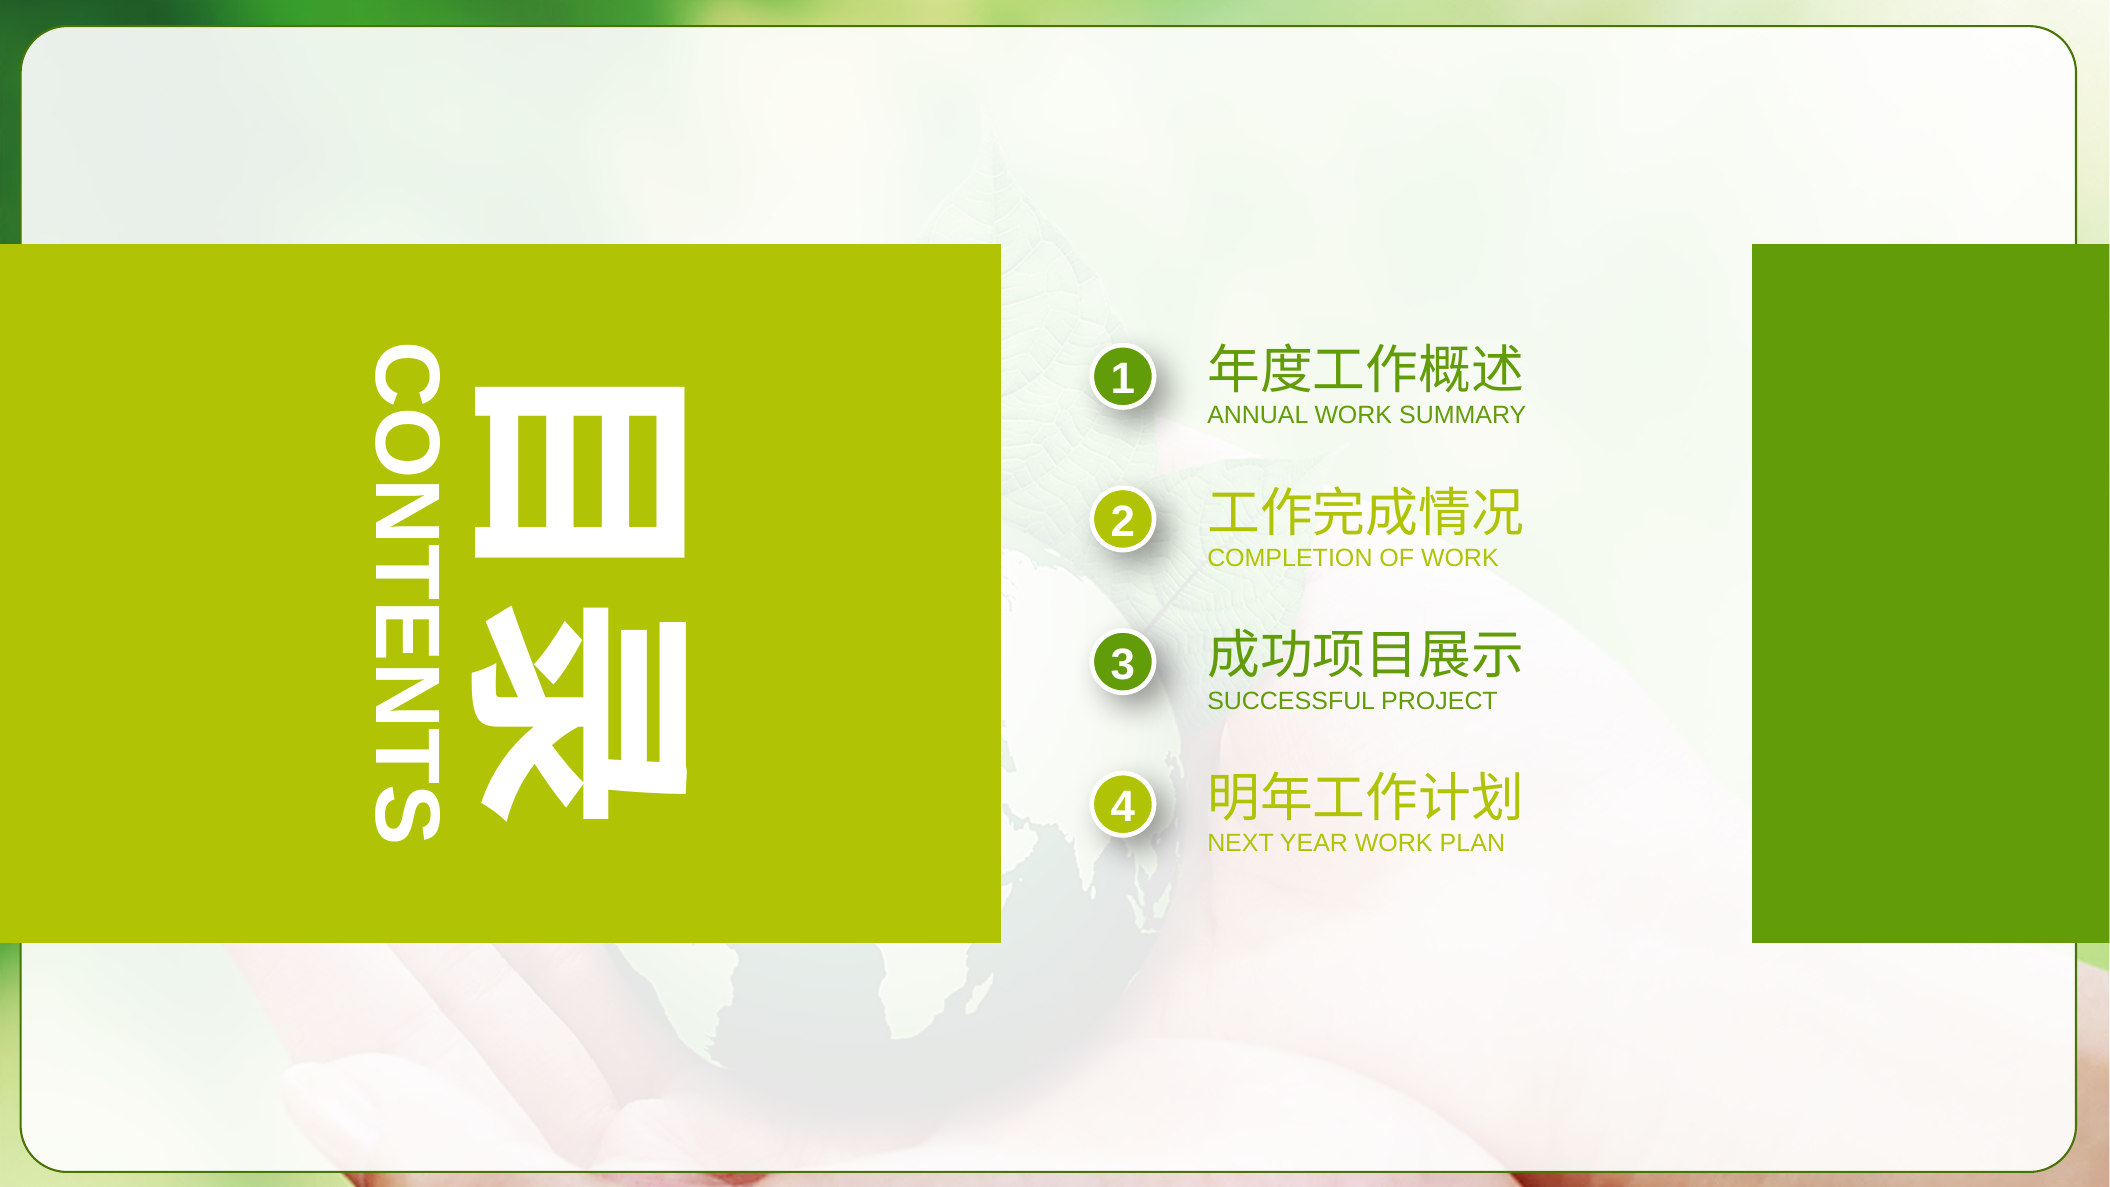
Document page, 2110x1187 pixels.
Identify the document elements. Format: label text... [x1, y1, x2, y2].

text_box 3 [1090, 629, 1156, 694]
text_box [0, 243, 1001, 943]
picture [0, 0, 2110, 243]
text_box 1 [1090, 344, 1156, 409]
text_box 目录 [445, 281, 736, 905]
text_box 4 [1090, 772, 1156, 837]
text_box 2 [1090, 486, 1156, 552]
text_box CONTENTS [358, 322, 469, 864]
text_box [1751, 243, 2110, 943]
picture [0, 943, 2110, 1187]
